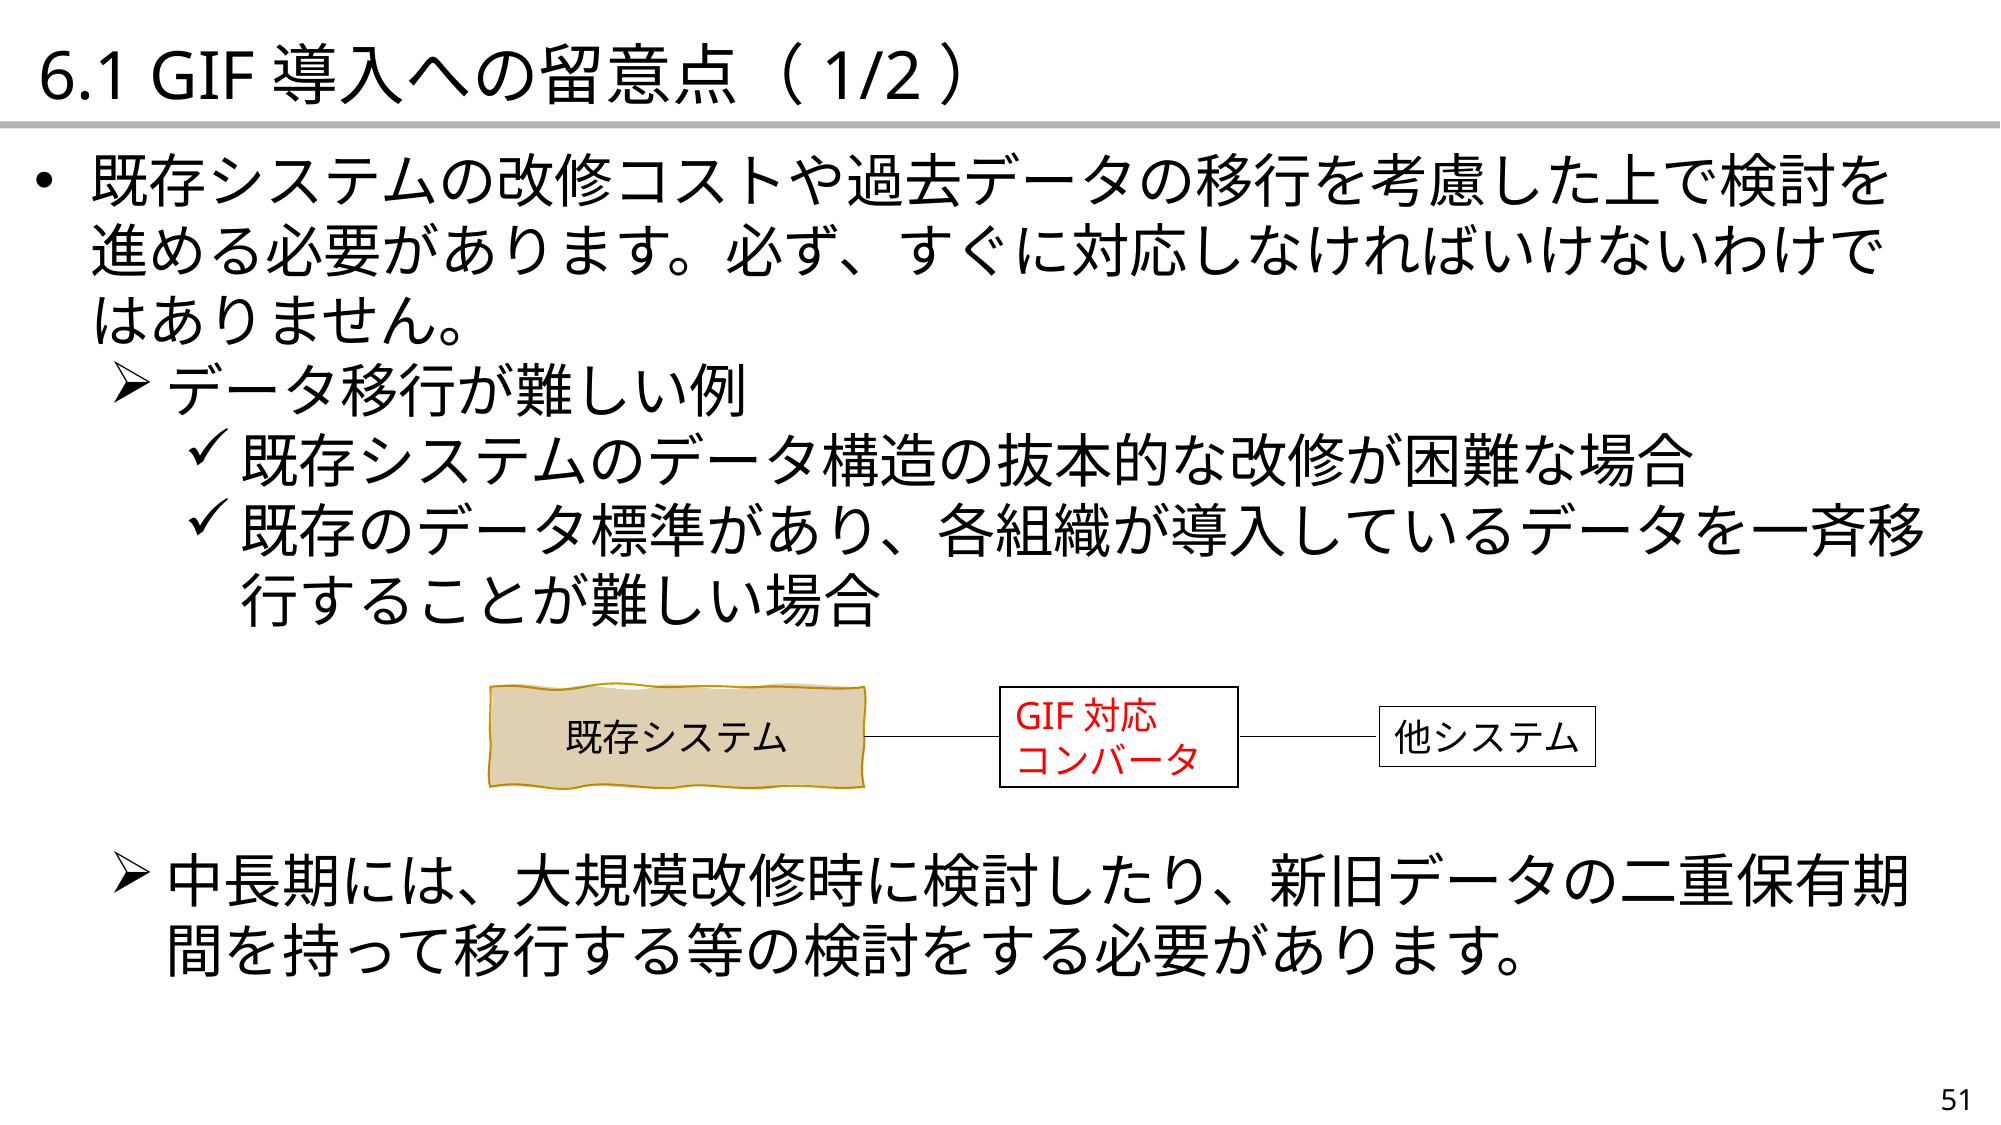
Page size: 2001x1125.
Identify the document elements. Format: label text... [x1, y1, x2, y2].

text_box GIF対応 コンバータ [999, 686, 1239, 788]
text_box 6.1 GIF導入への留意点（1/2） [23, 34, 1910, 121]
text_box 他システム [1379, 706, 1596, 767]
text_box 既存システムの改修コストや過去データの移行を考慮した上で検討を進める必要があります。必ず、すぐに対応しなければいけないわけではありません。 データ移行が難しい例 既存システムのデータ構造の抜本的な改修が困難な場合 既存のデータ標準があり、各組織が導入しているデータを一斉移行することが難しい場合 中長期には、大規模改修時に検討したり、新旧データの二重保有期間を持って移行する等の検討をする必要があります。 [19, 137, 1957, 992]
slide_number 51 [1881, 1073, 1989, 1124]
text_box 既存システム [487, 682, 867, 791]
